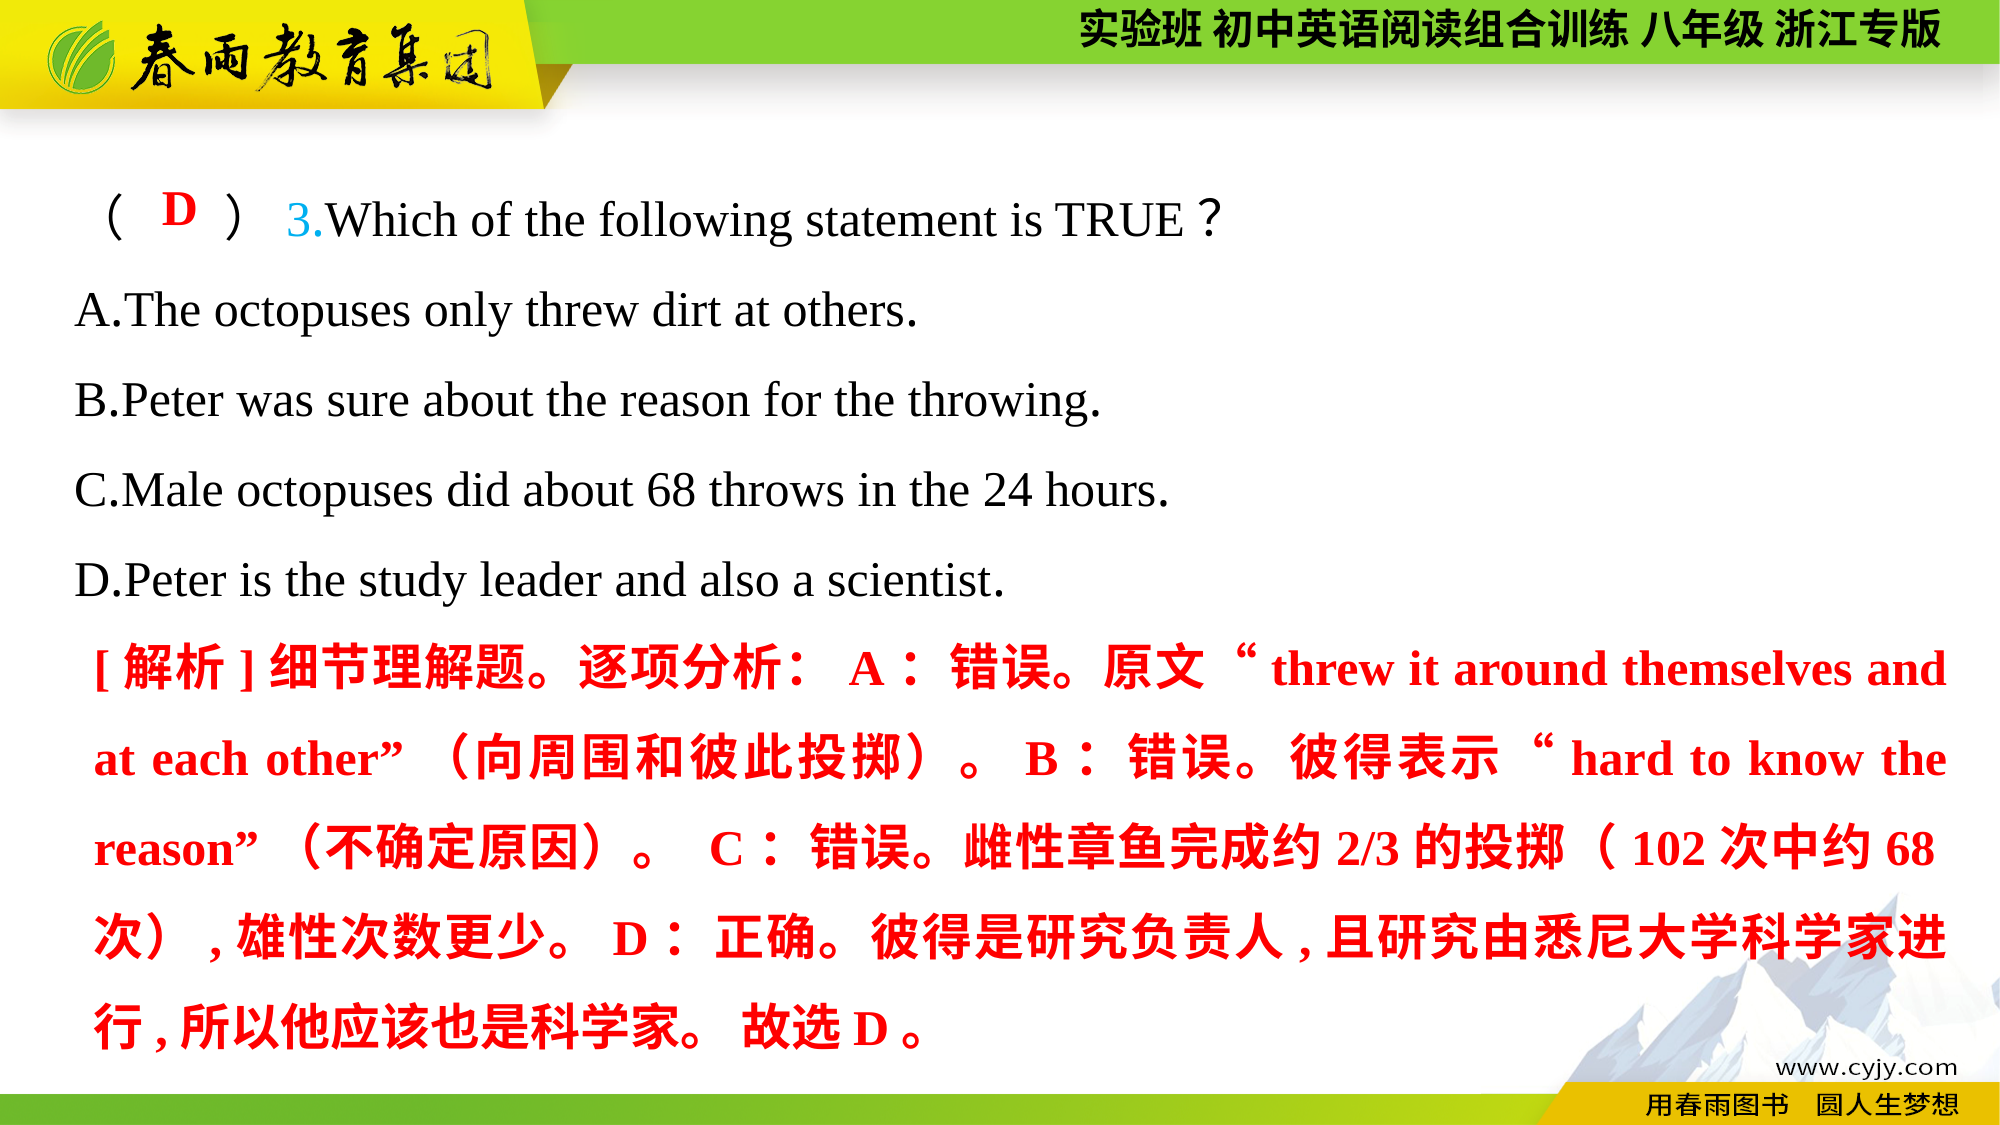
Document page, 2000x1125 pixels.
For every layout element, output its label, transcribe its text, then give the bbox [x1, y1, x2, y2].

list （ ）3.Which of the following statement is TRUE？ A.The octopuses only threw dirt at others. B.Peter was sure about the reason for the throwing. C.Male octopuses did about 68 throws in the 24 hours. D.Peter is the study leader and also a scientist. [59, 149, 1944, 608]
text_box D [147, 168, 213, 244]
picture [0, 0, 2000, 1125]
text_box [解析]细节理解题。逐项分析：A：错误。原文“threw it around themselves and at each other”（向周围和彼此投掷）。B：错误。彼得表示“hard to know the reason”（不确定原因）。 C：错误。雌性章鱼完成约2/3的投掷（102次中约68次）,雄性次数更少。D：正确。彼得是研究负责人,且研究由悉尼大学科学家进行,所以他应该也是科学家。 故选D。 [78, 597, 1963, 1063]
